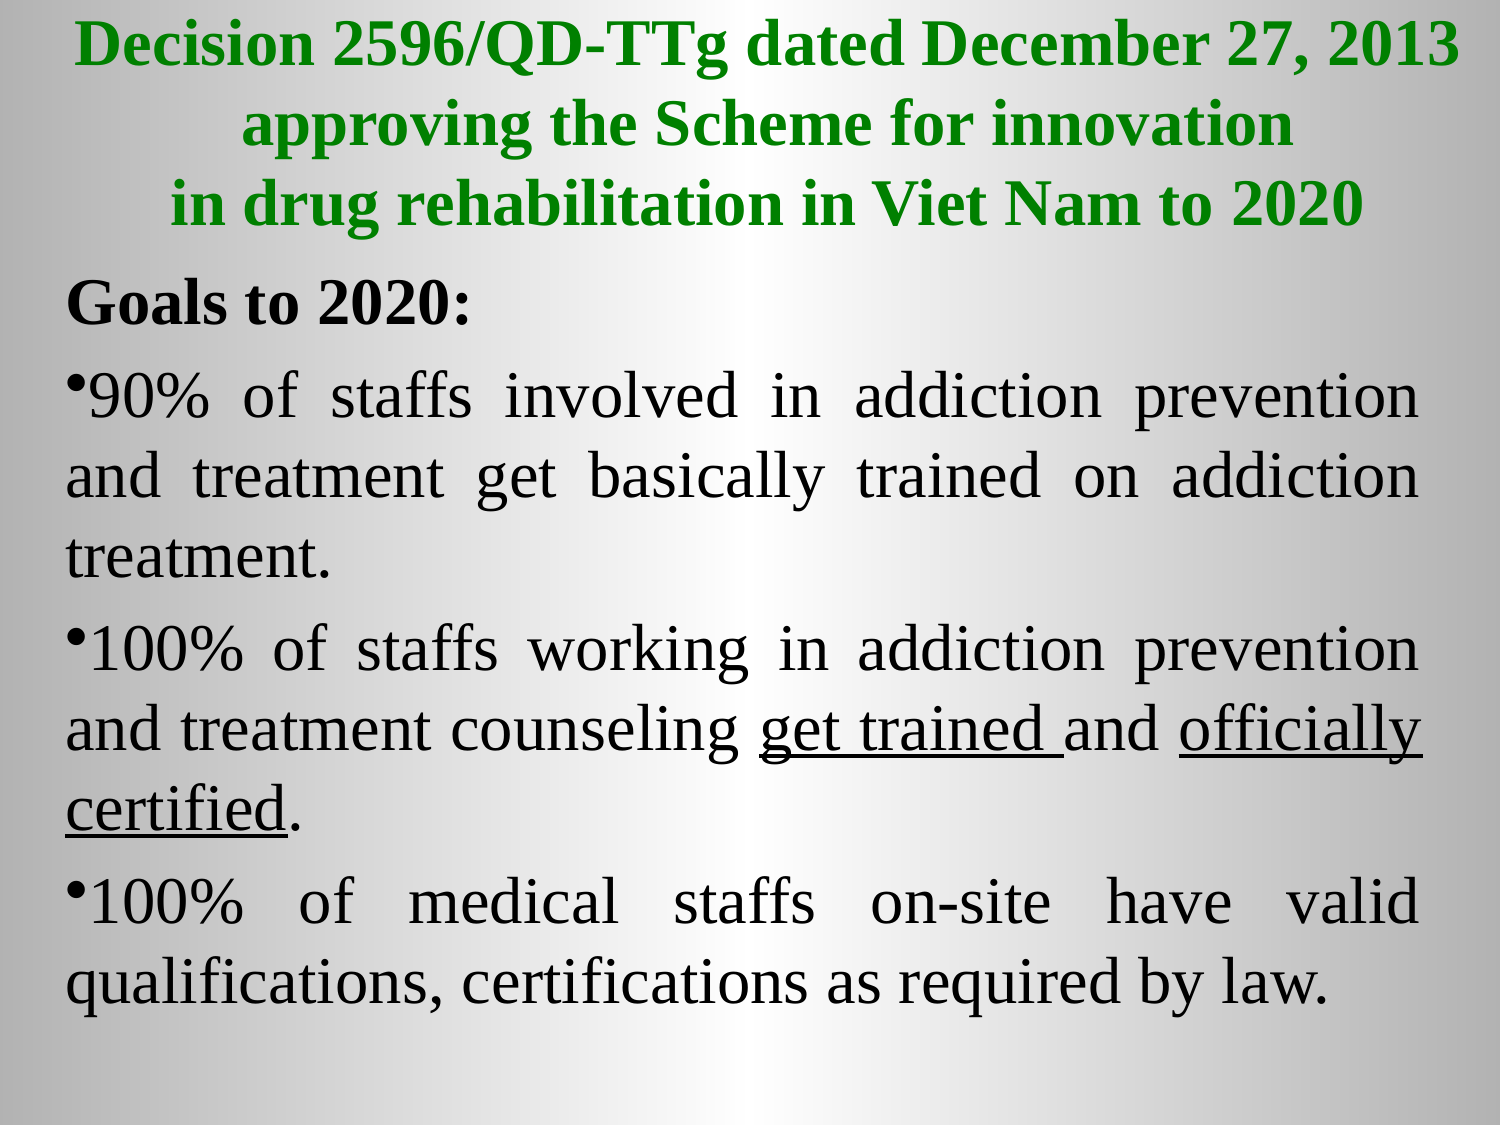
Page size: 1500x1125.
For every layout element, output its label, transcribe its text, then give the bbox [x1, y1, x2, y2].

list Goals to 2020: 90% of staffs involved in addiction prevention and treatment get basically trained on addiction treatment. 100% of staffs working in addiction prevention and treatment counseling get trained and officially certified. 100% of medical staffs on-site have valid qualifications, certifications as required by law. [50, 249, 1438, 1075]
title Decision 2596/QD-TTg dated December 27, 2013 approving the Scheme for innovation in drug rehabilitation in Viet Nam to 2020 [37, 24, 1500, 213]
